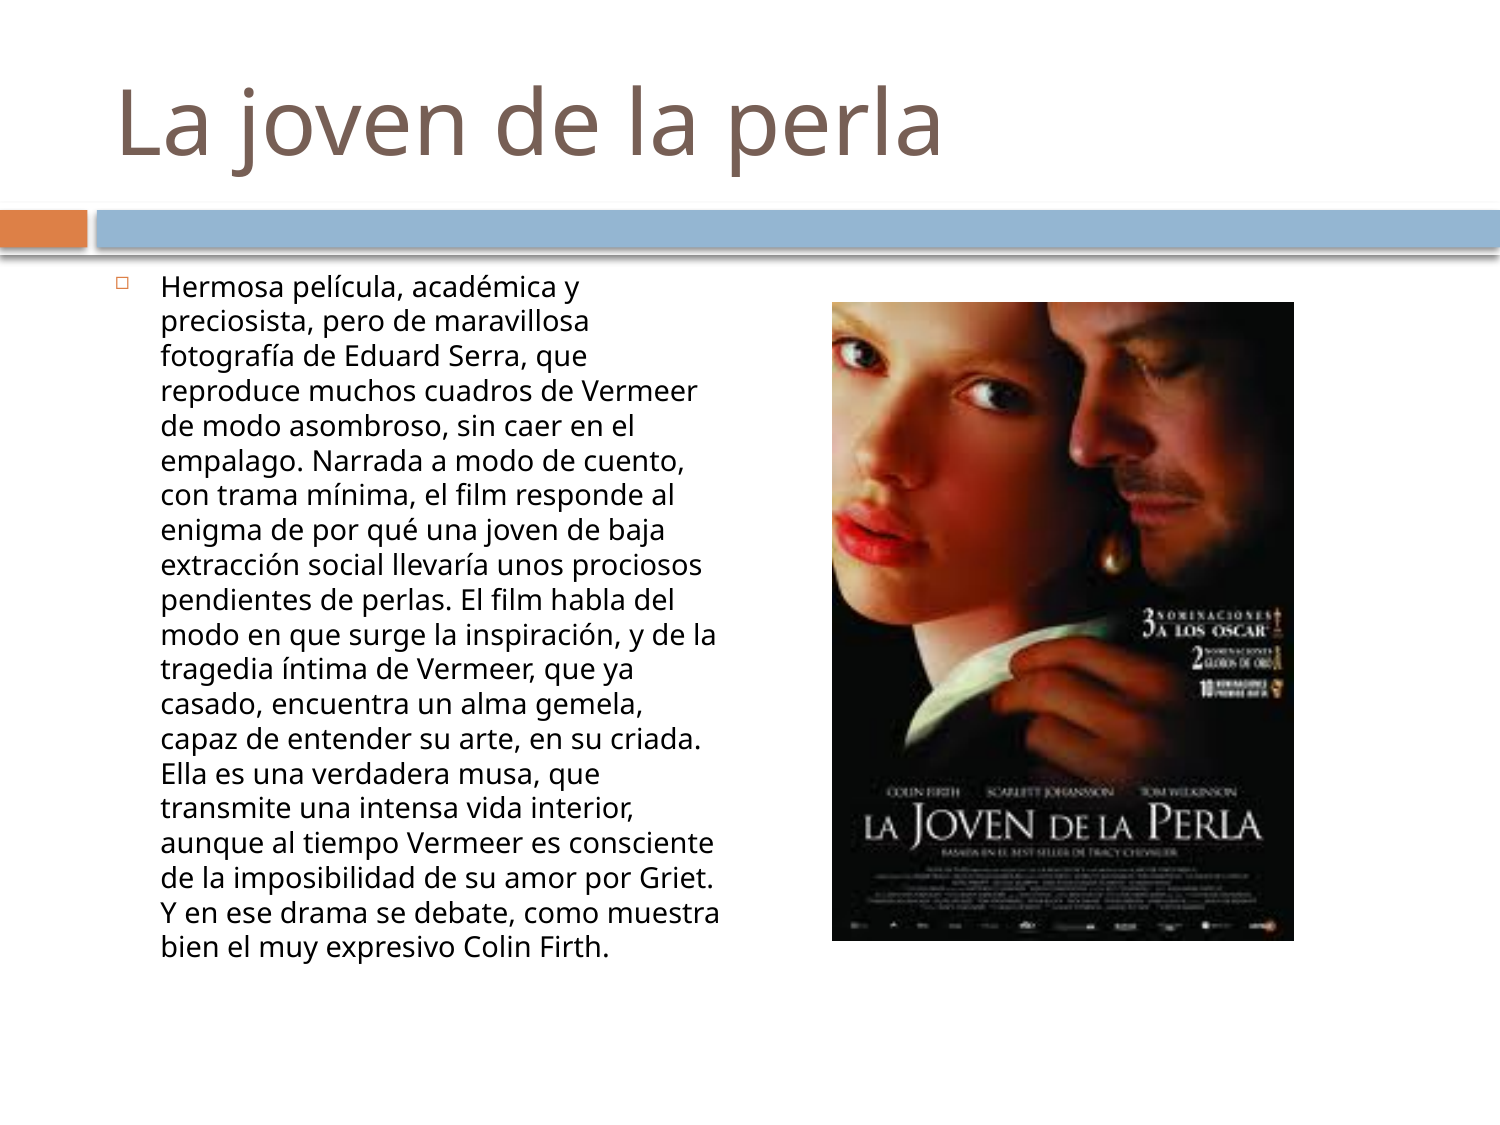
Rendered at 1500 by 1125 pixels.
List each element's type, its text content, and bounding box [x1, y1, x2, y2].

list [832, 302, 1294, 941]
list Hermosa película, académica y preciosista, pero de maravillosa fotografía de Eduard Serra, que reproduce muchos cuadros de Vermeer de modo asombroso, sin caer en el empalago. Narrada a modo de cuento, con trama mínima, el film responde al enigma de por qué una joven de baja extracción social llevaría unos prociosos pendientes de perlas. El film habla del modo en que surge la inspiración, y de la tragedia íntima de Vermeer, que ya casado, encuentra un alma gemela, capaz de entender su arte, en su criada. Ella es una verdadera musa, que transmite una intensa vida interior, aunque al tiempo Vermeer es consciente de la imposibilidad de su amor por Griet. Y en ese drama se debate, como muestra bien el muy expresivo Colin Firth. [99, 260, 738, 1011]
title La joven de la perla [99, 37, 1438, 200]
